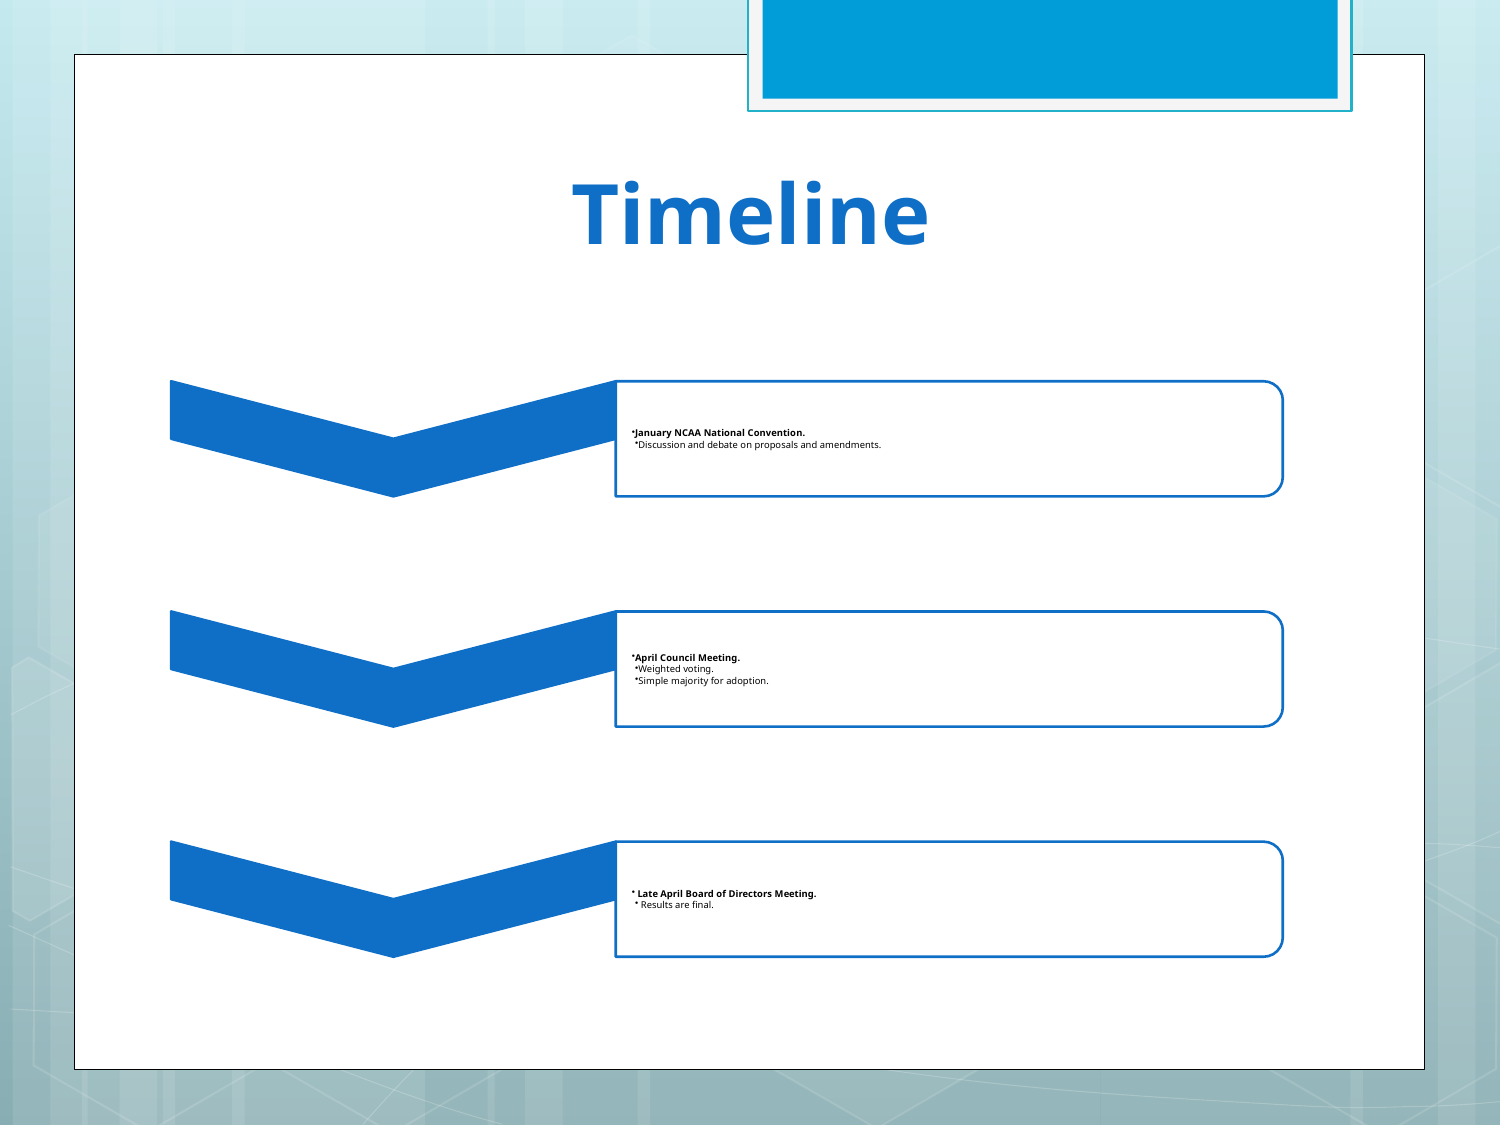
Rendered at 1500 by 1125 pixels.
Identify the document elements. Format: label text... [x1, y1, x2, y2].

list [170, 380, 1284, 957]
title Timeline [174, 149, 1328, 269]
